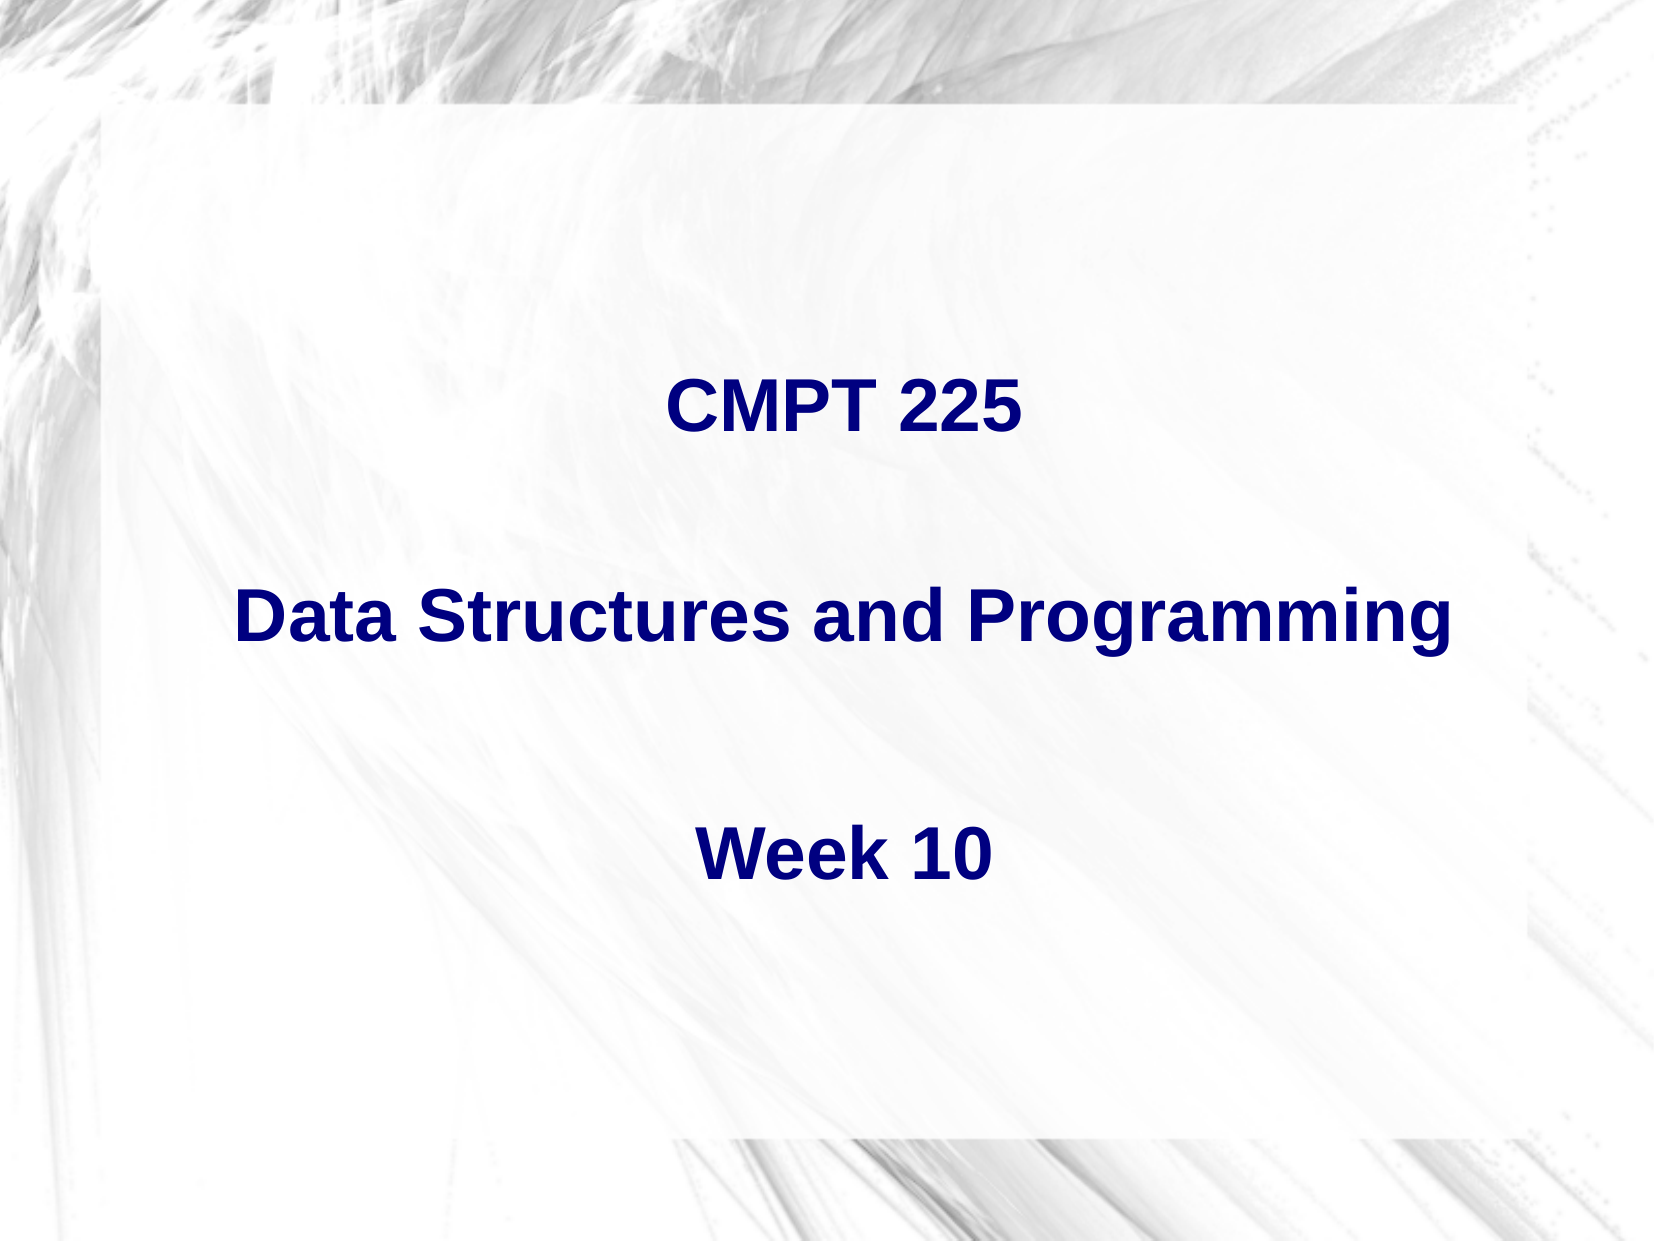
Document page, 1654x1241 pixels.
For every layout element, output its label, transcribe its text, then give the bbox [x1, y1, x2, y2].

list CMPT 225 Data Structures and Programming Week 10 [118, 237, 1571, 1134]
picture [0, 0, 1654, 1241]
